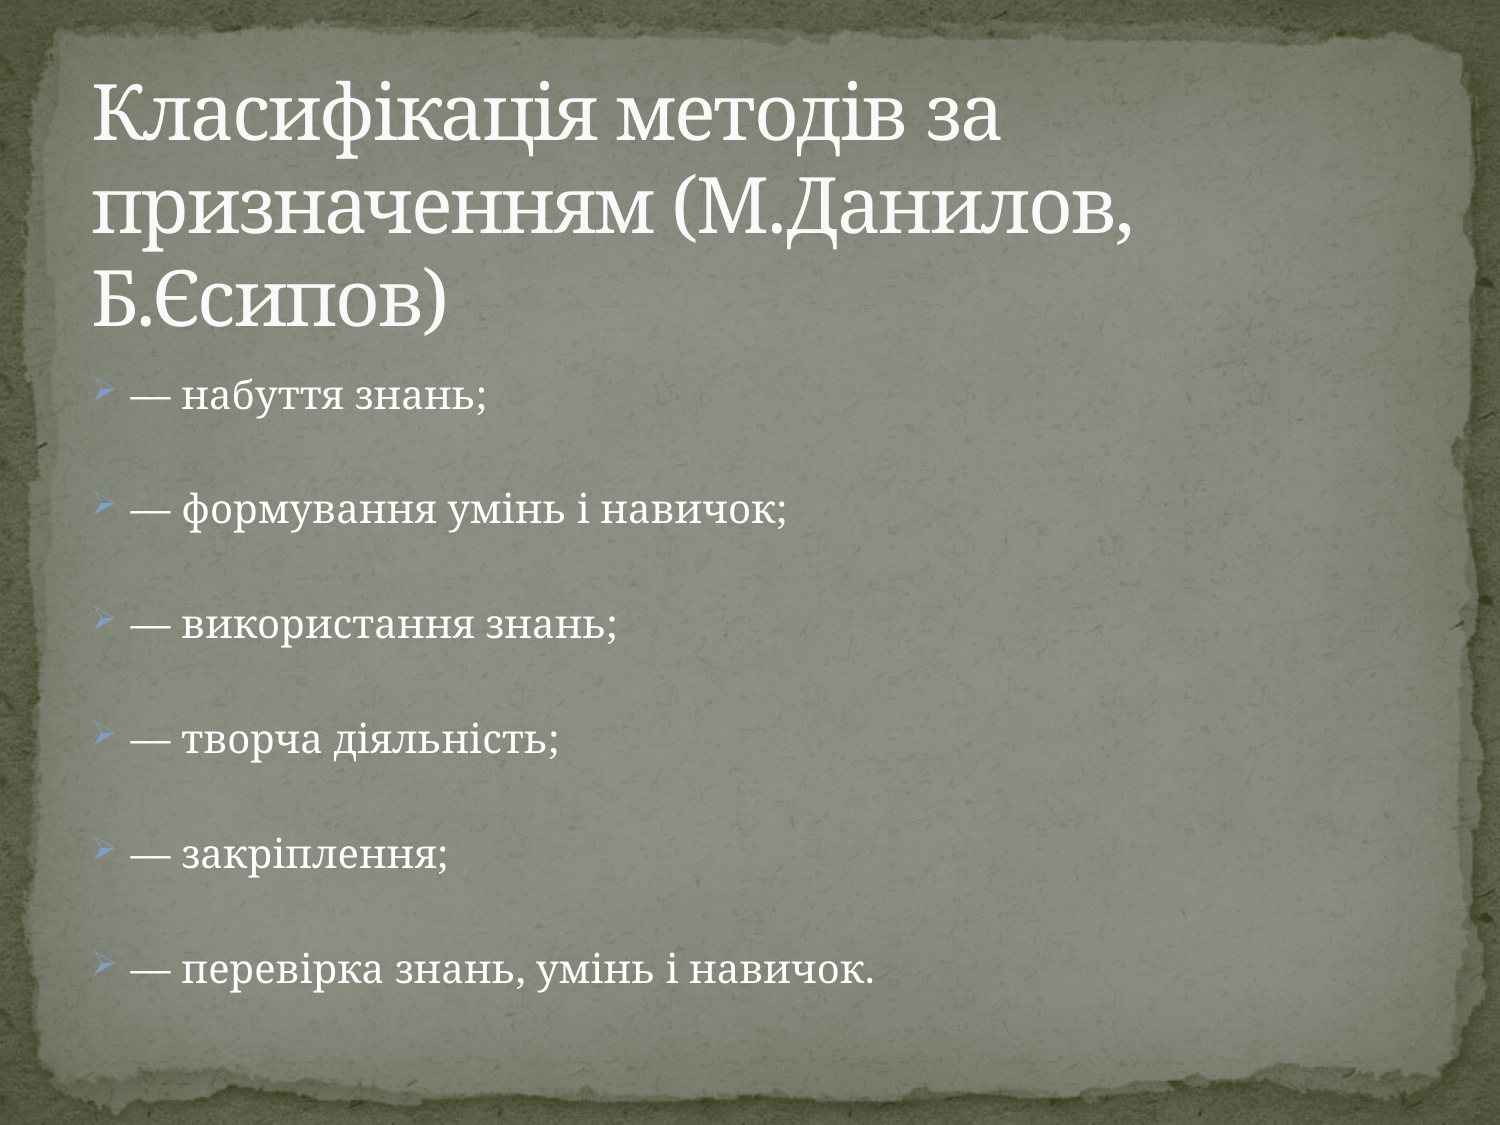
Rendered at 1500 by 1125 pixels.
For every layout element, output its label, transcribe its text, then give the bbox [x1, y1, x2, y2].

list — набуття знань; — формування умінь і навичок; — використання знань; — творча діяльність; — закріплення; — перевірка знань, умінь і навичок. [76, 361, 1427, 1005]
title Класифікація методів за призначенням (М.Данилов, Б.Єсипов) [76, 54, 1427, 350]
